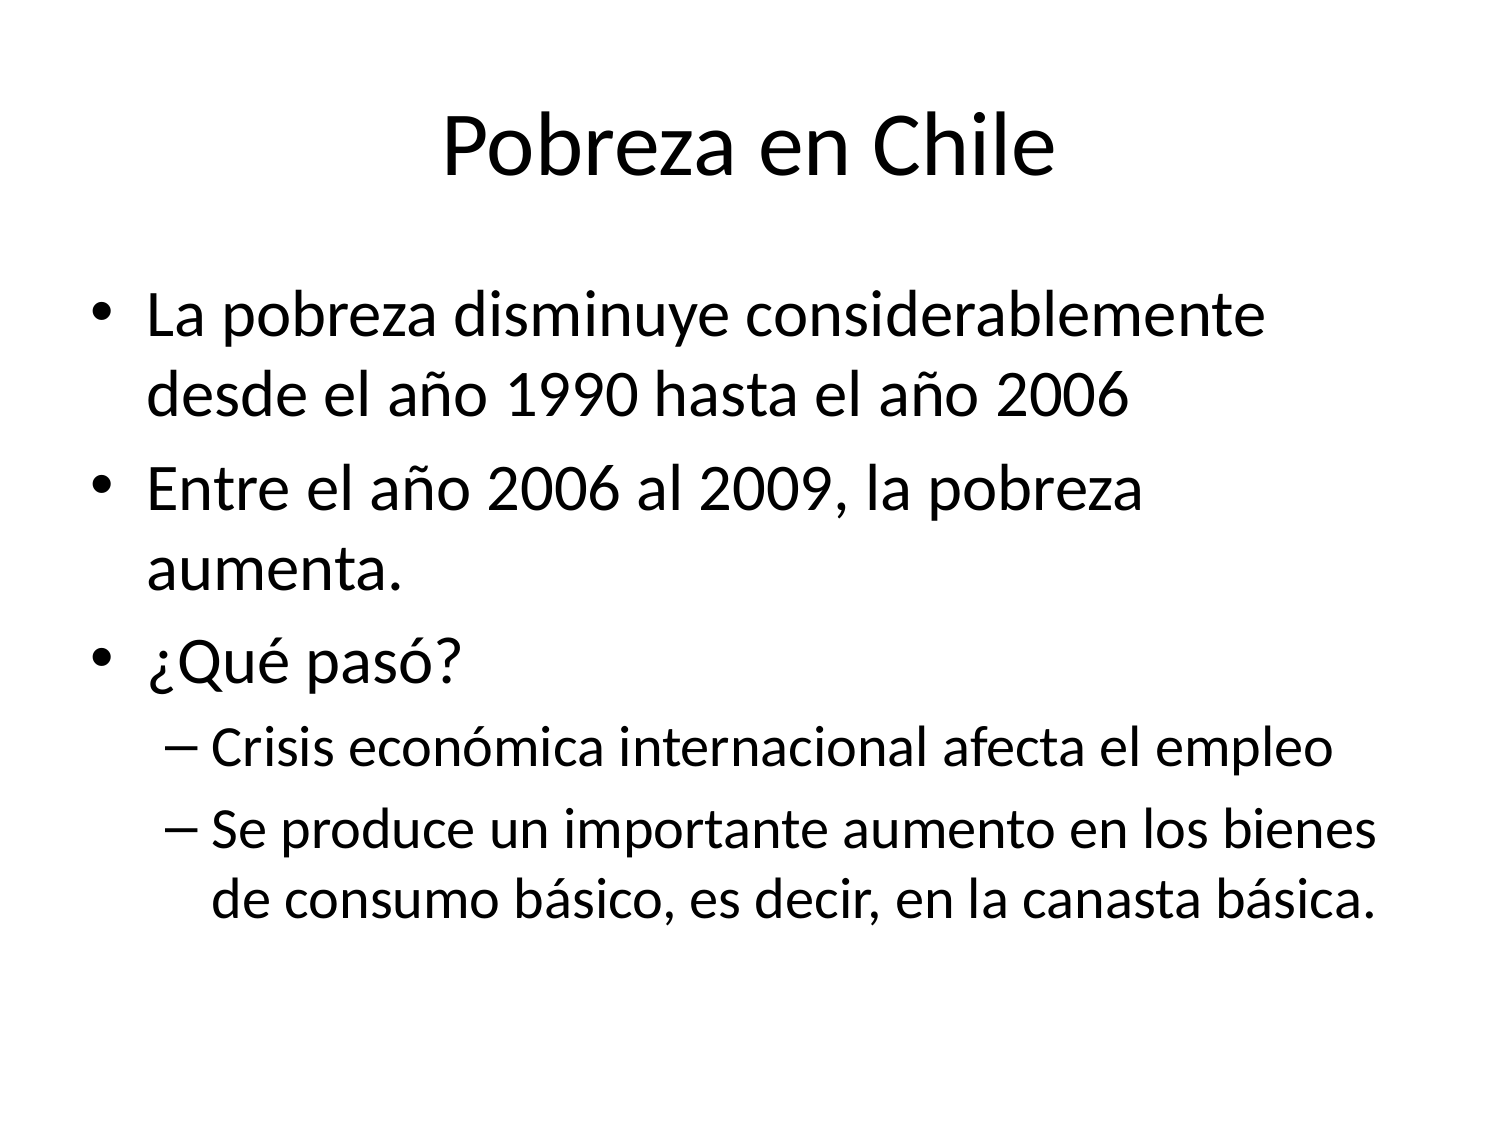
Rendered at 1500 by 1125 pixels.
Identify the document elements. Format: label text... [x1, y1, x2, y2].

title Pobreza en Chile [75, 45, 1425, 233]
list La pobreza disminuye considerablemente desde el año 1990 hasta el año 2006 Entre el año 2006 al 2009, la pobreza aumenta. ¿Qué pasó? Crisis económica internacional afecta el empleo Se produce un importante aumento en los bienes de consumo básico, es decir, en la canasta básica. [75, 262, 1425, 1005]
